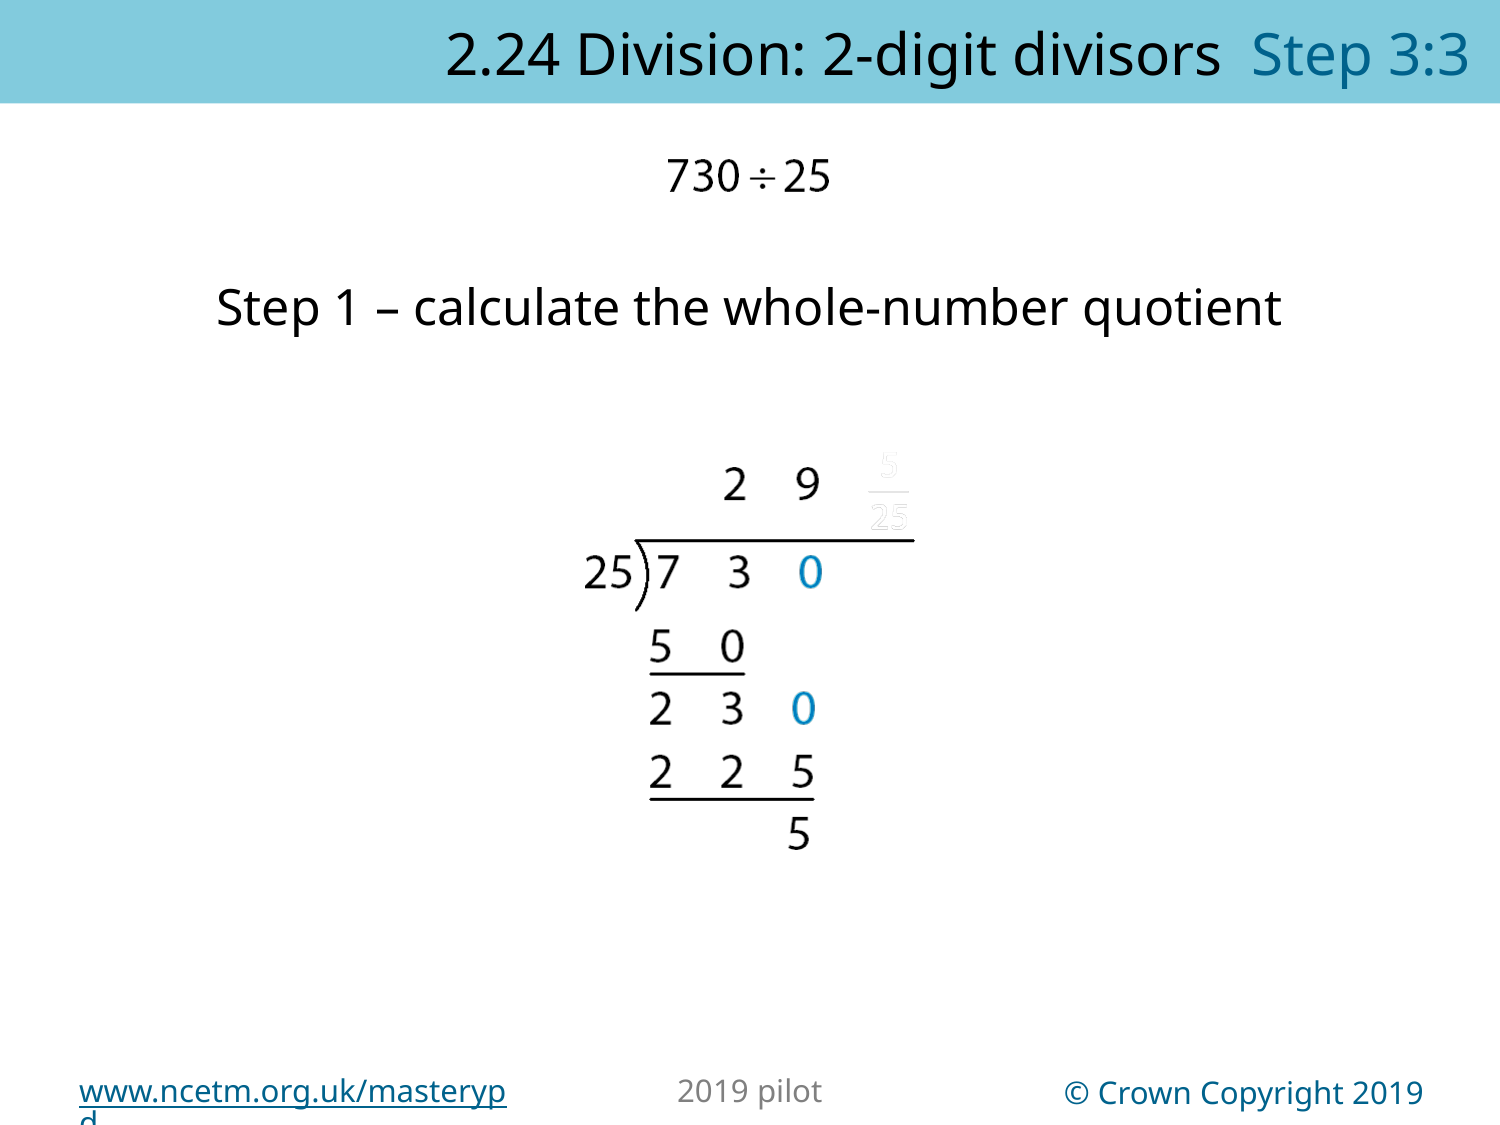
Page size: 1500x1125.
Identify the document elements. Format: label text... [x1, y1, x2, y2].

text_box Step 1 – calculate the whole-number quotient [17, 267, 1483, 344]
picture [663, 152, 837, 200]
picture [581, 443, 919, 867]
list 2.24 Division: 2-digit divisors Step 3:3 [0, 0, 1500, 104]
